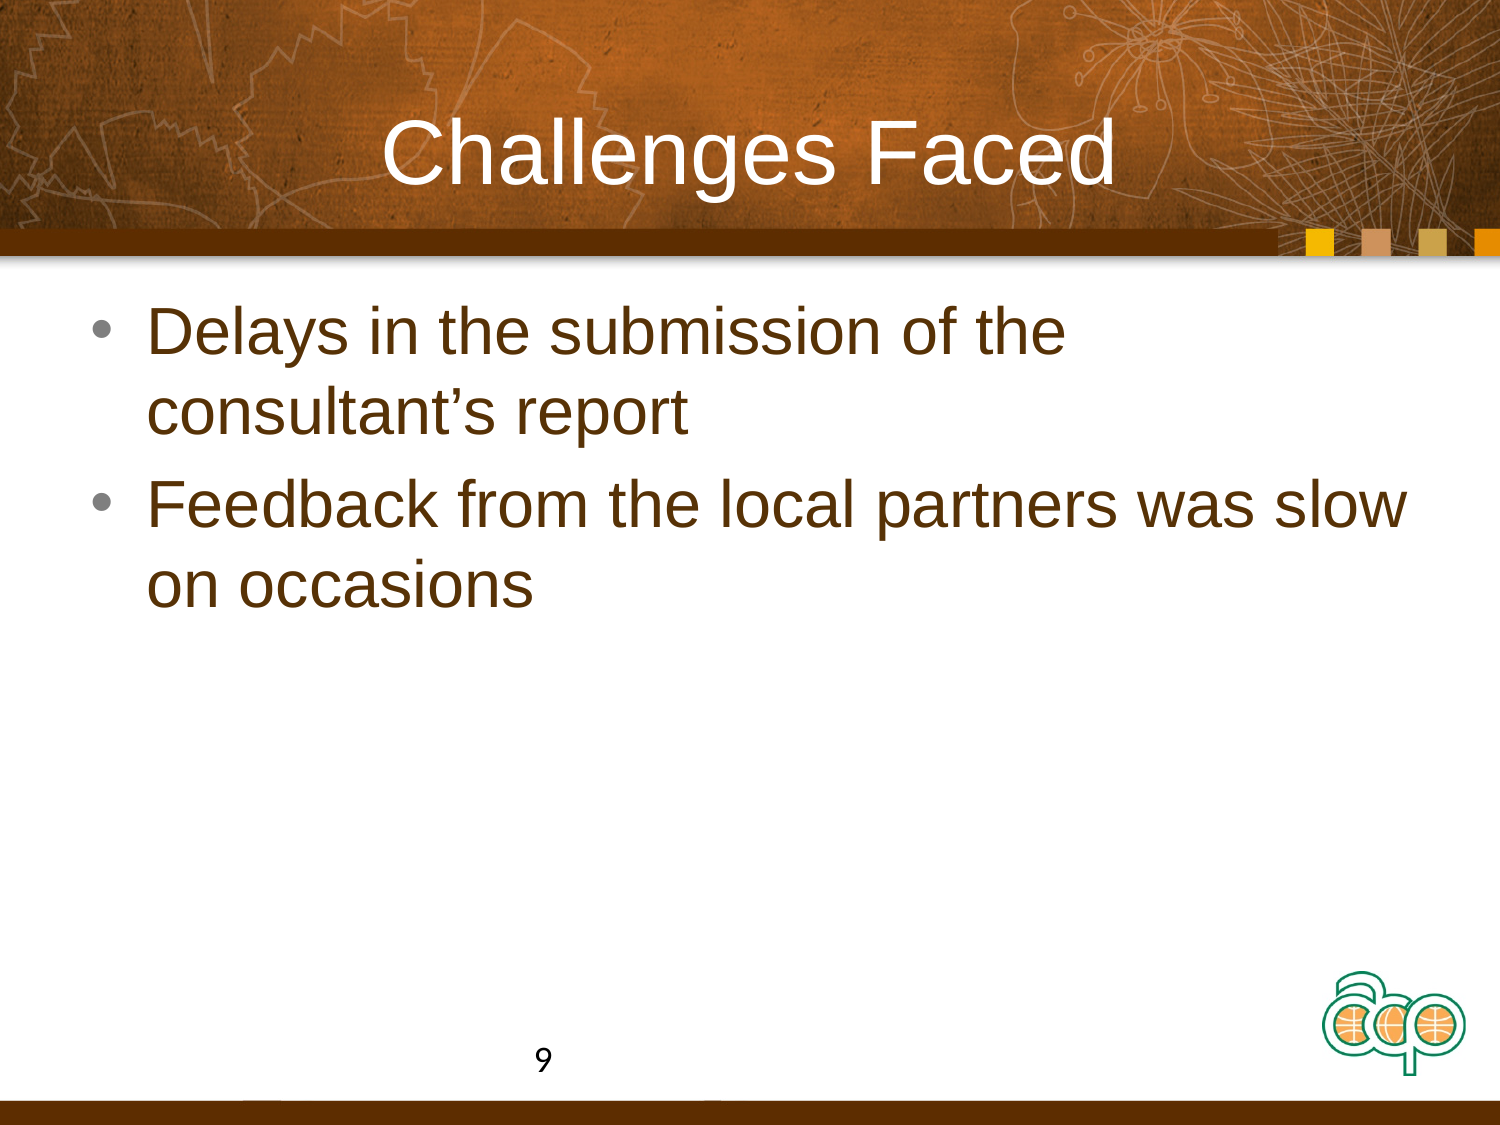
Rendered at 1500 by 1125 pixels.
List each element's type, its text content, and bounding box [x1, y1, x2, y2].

slide_number 9 [518, 1027, 869, 1071]
title Challenges Faced [74, 62, 1426, 234]
list Delays in the submission of the consultant’s report Feedback from the local partners was slow on occasions [74, 280, 1426, 936]
picture [0, 0, 1500, 1125]
